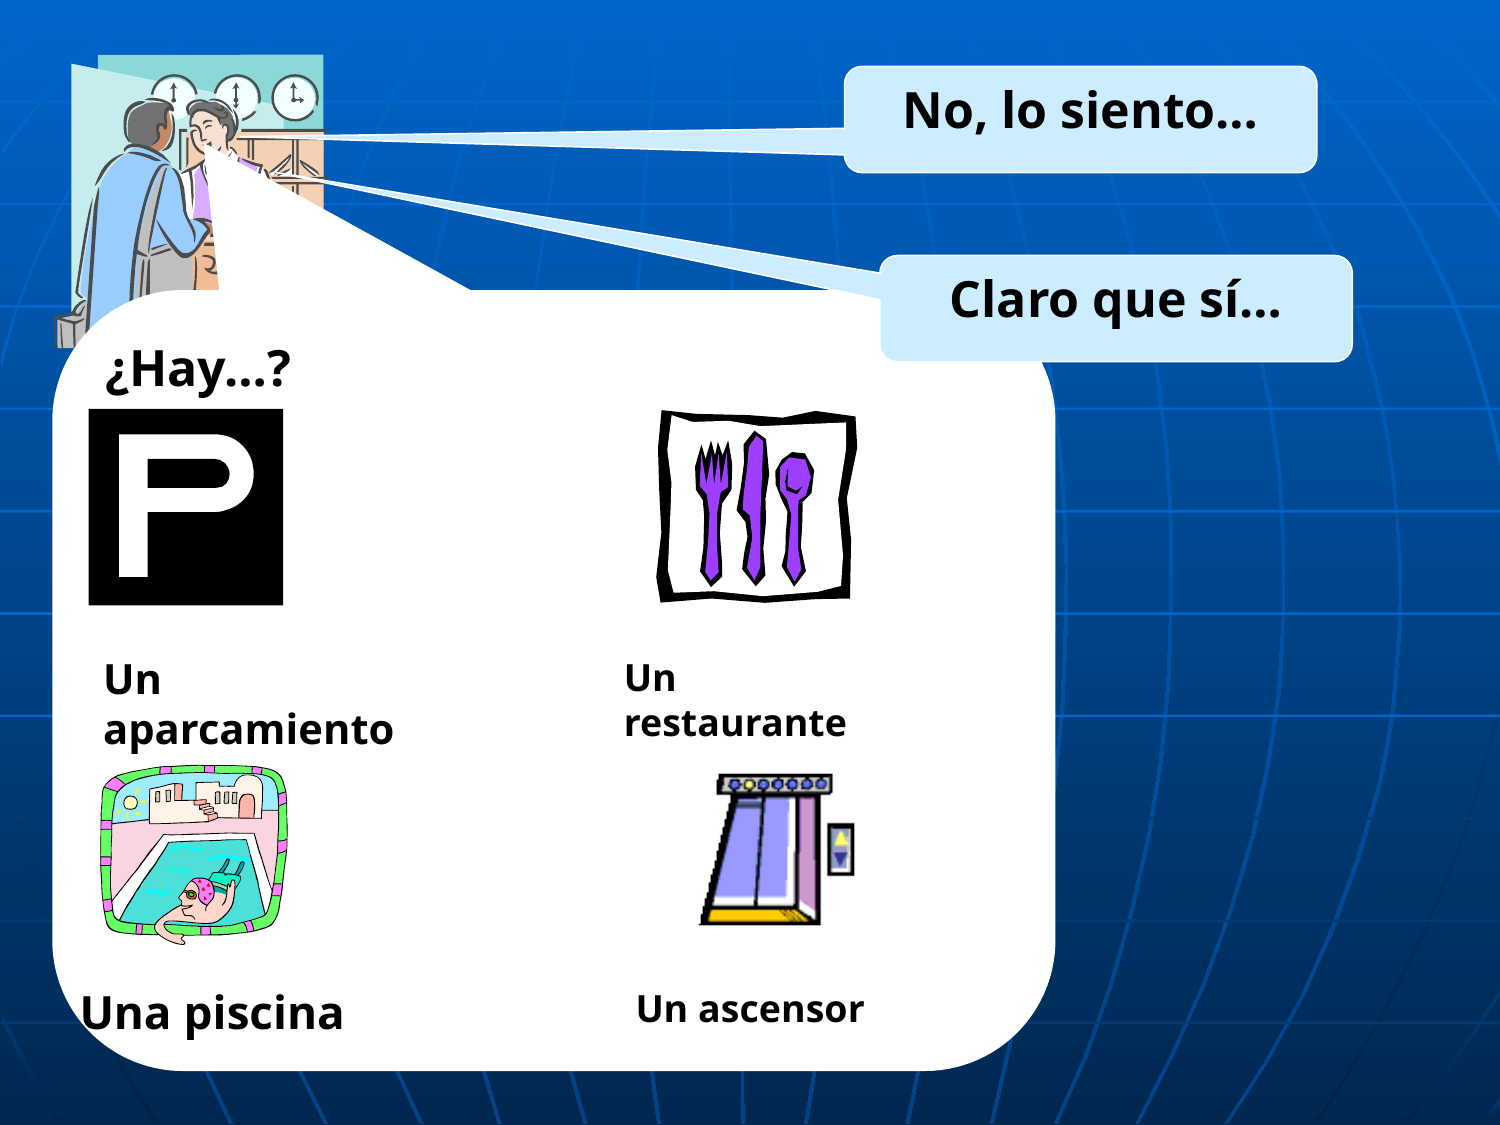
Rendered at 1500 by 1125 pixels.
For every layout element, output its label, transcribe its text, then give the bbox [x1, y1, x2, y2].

text_box Una piscina [64, 976, 372, 1046]
text_box ¿Hay…? [53, 215, 1055, 1071]
text_box Un restaurante [609, 646, 917, 752]
text_box Un aparcamiento [88, 645, 469, 760]
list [88, 408, 284, 606]
text_box Un ascensor [620, 977, 928, 1038]
picture [655, 409, 858, 604]
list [691, 764, 870, 936]
text_box No, lo siento… [334, 66, 1317, 173]
text_box Claro que sí… [334, 182, 1353, 362]
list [52, 54, 331, 354]
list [100, 762, 290, 947]
